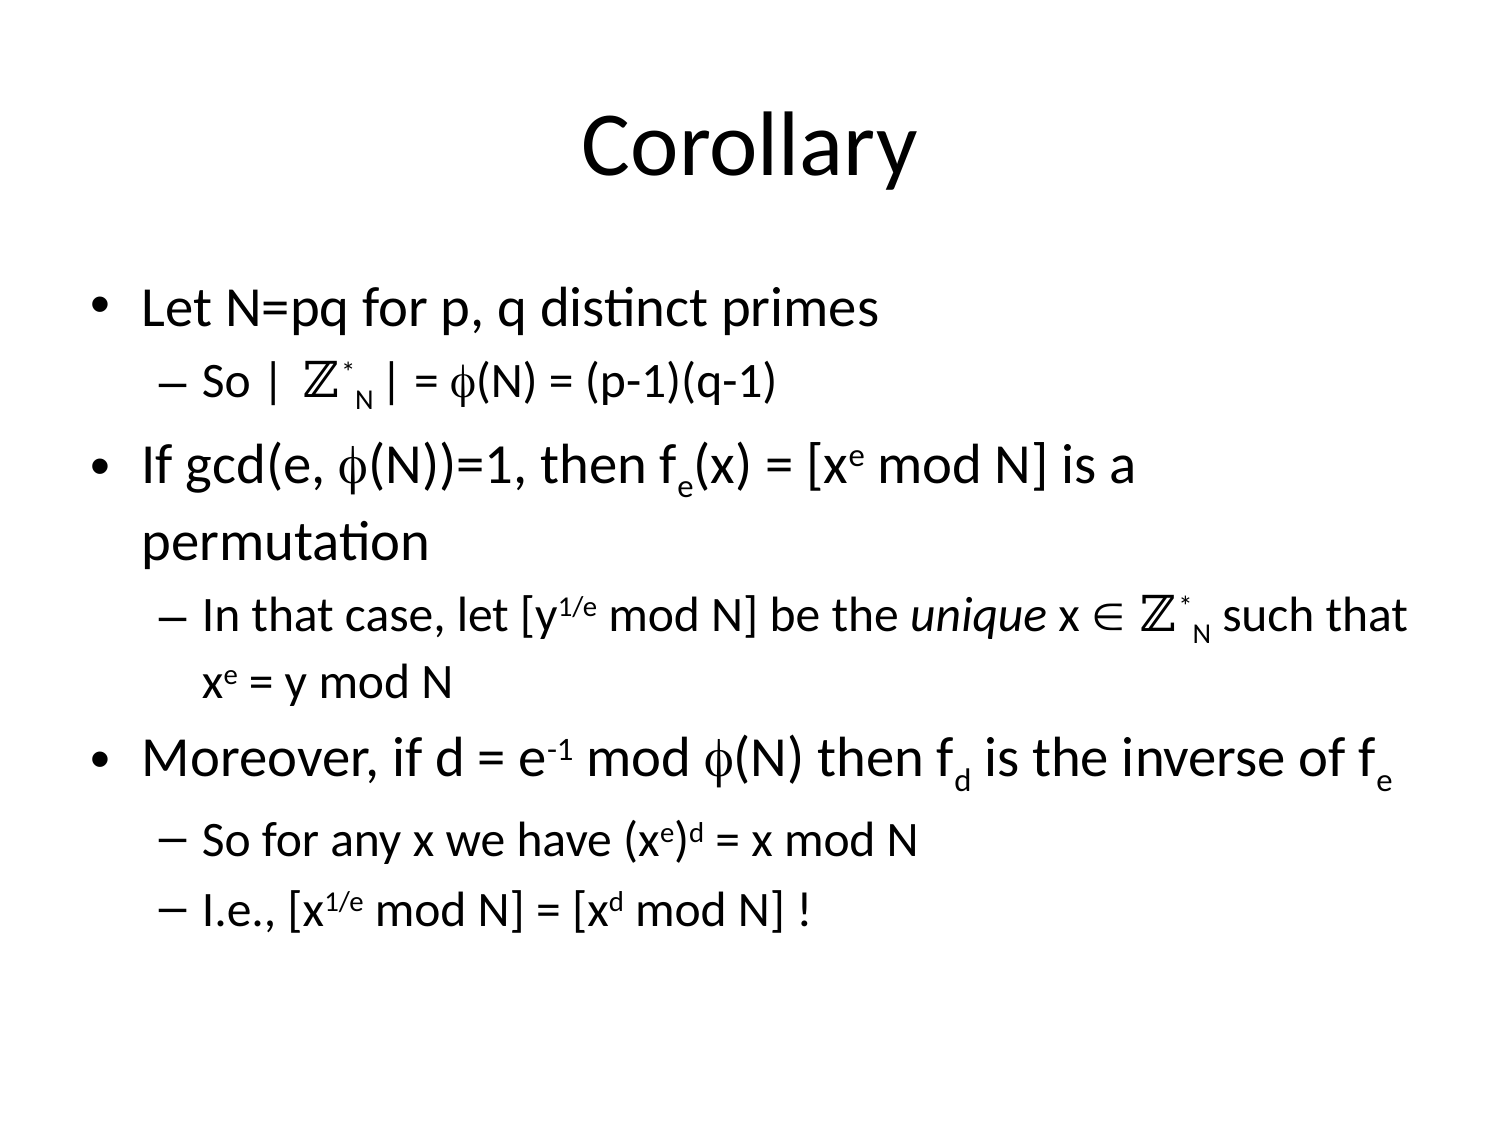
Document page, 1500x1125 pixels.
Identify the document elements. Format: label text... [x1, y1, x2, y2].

list Let N=pq for p, q distinct primes So | ℤ*N | = (N) = (p-1)(q-1) If gcd(e, (N))=1, then fe(x) = [xe mod N] is a permutation In that case, let [y1/e mod N] be the unique x  ℤ*N such that xe = y mod N Moreover, if d = e-1 mod (N) then fd is the inverse of fe So for any x we have (xe)d = x mod N I.e., [x1/e mod N] = [xd mod N] ! [75, 262, 1425, 1005]
title Corollary [75, 45, 1425, 233]
